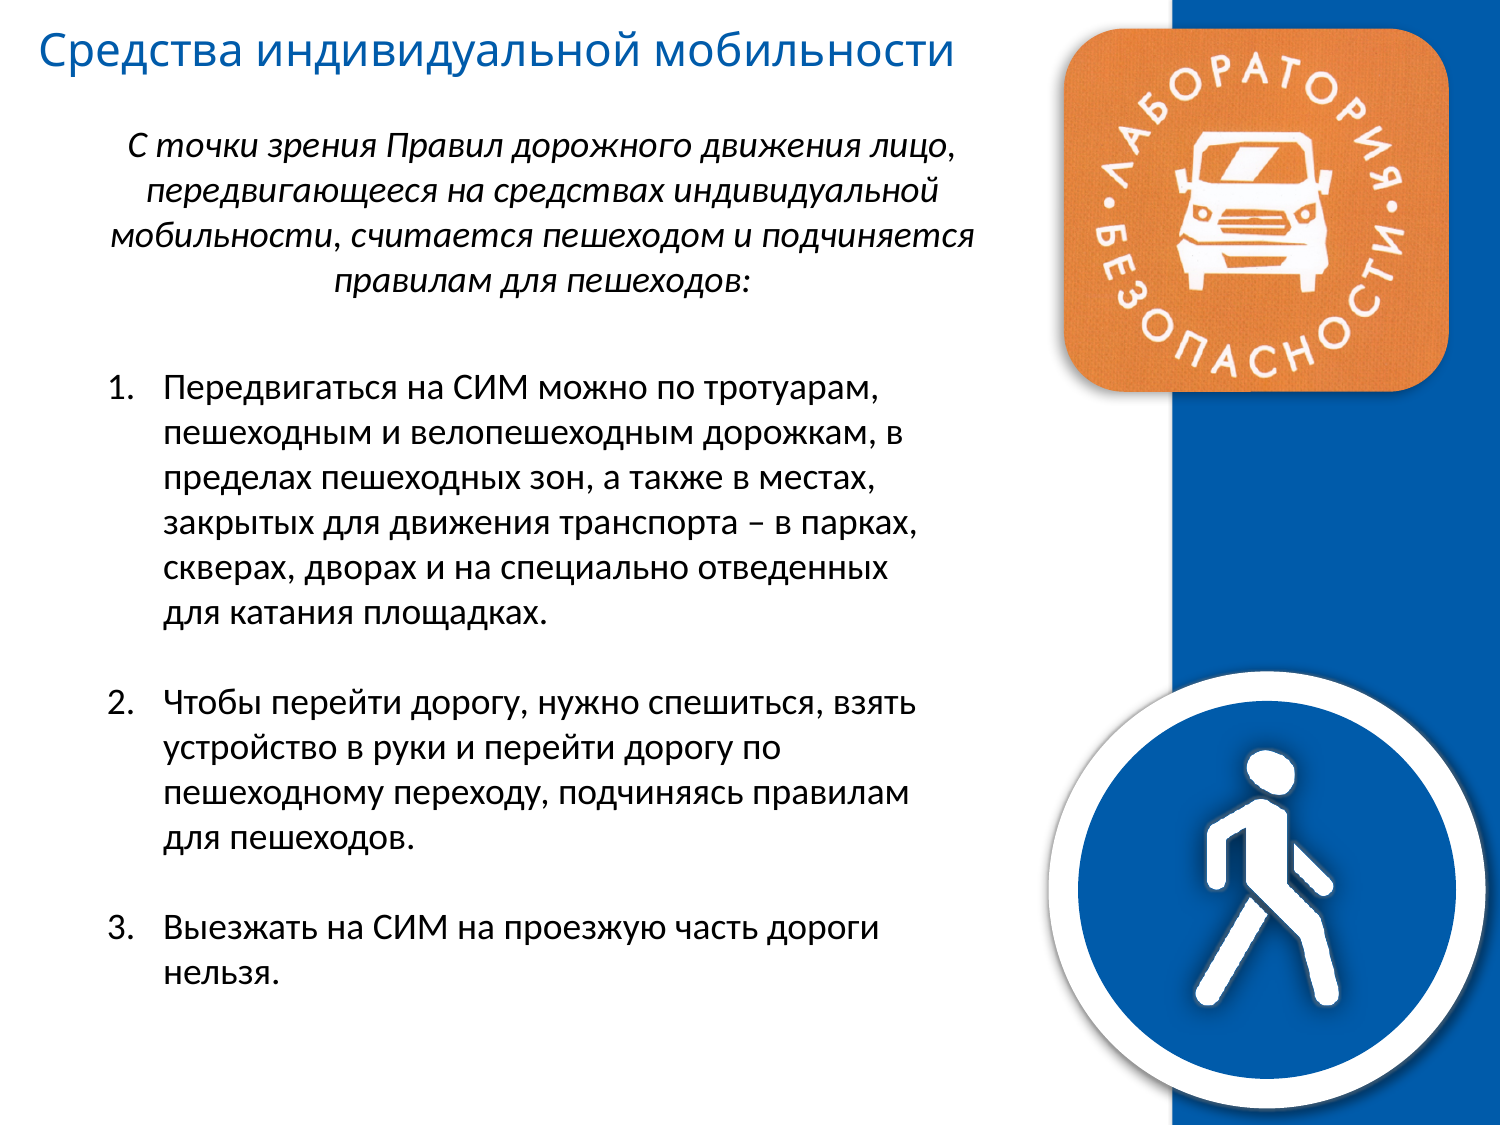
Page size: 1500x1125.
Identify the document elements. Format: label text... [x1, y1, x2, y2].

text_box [1048, 0, 1500, 1125]
picture [1063, 28, 1449, 392]
text_box С точки зрения Правил дорожного движения лицо, передвигающееся на средствах индивидуальной мобильности, считается пешеходом и подчиняется правилам для пешеходов: [36, 112, 1048, 308]
text_box Средства индивидуальной мобильности [24, 12, 1048, 138]
text_box Передвигаться на СИМ можно по тротуарам, пешеходным и велопешеходным дорожкам, в пределах пешеходных зон, а также в местах, закрытых для движения транспорта – в парках, скверах, дворах и на специально отведенных для катания площадках. Чтобы перейти дорогу, нужно спешиться, взять устройство в руки и перейти дорогу по пешеходному переходу, подчиняясь правилам для пешеходов. Выезжать на СИМ на проезжую часть дороги нельзя. [92, 354, 965, 1000]
